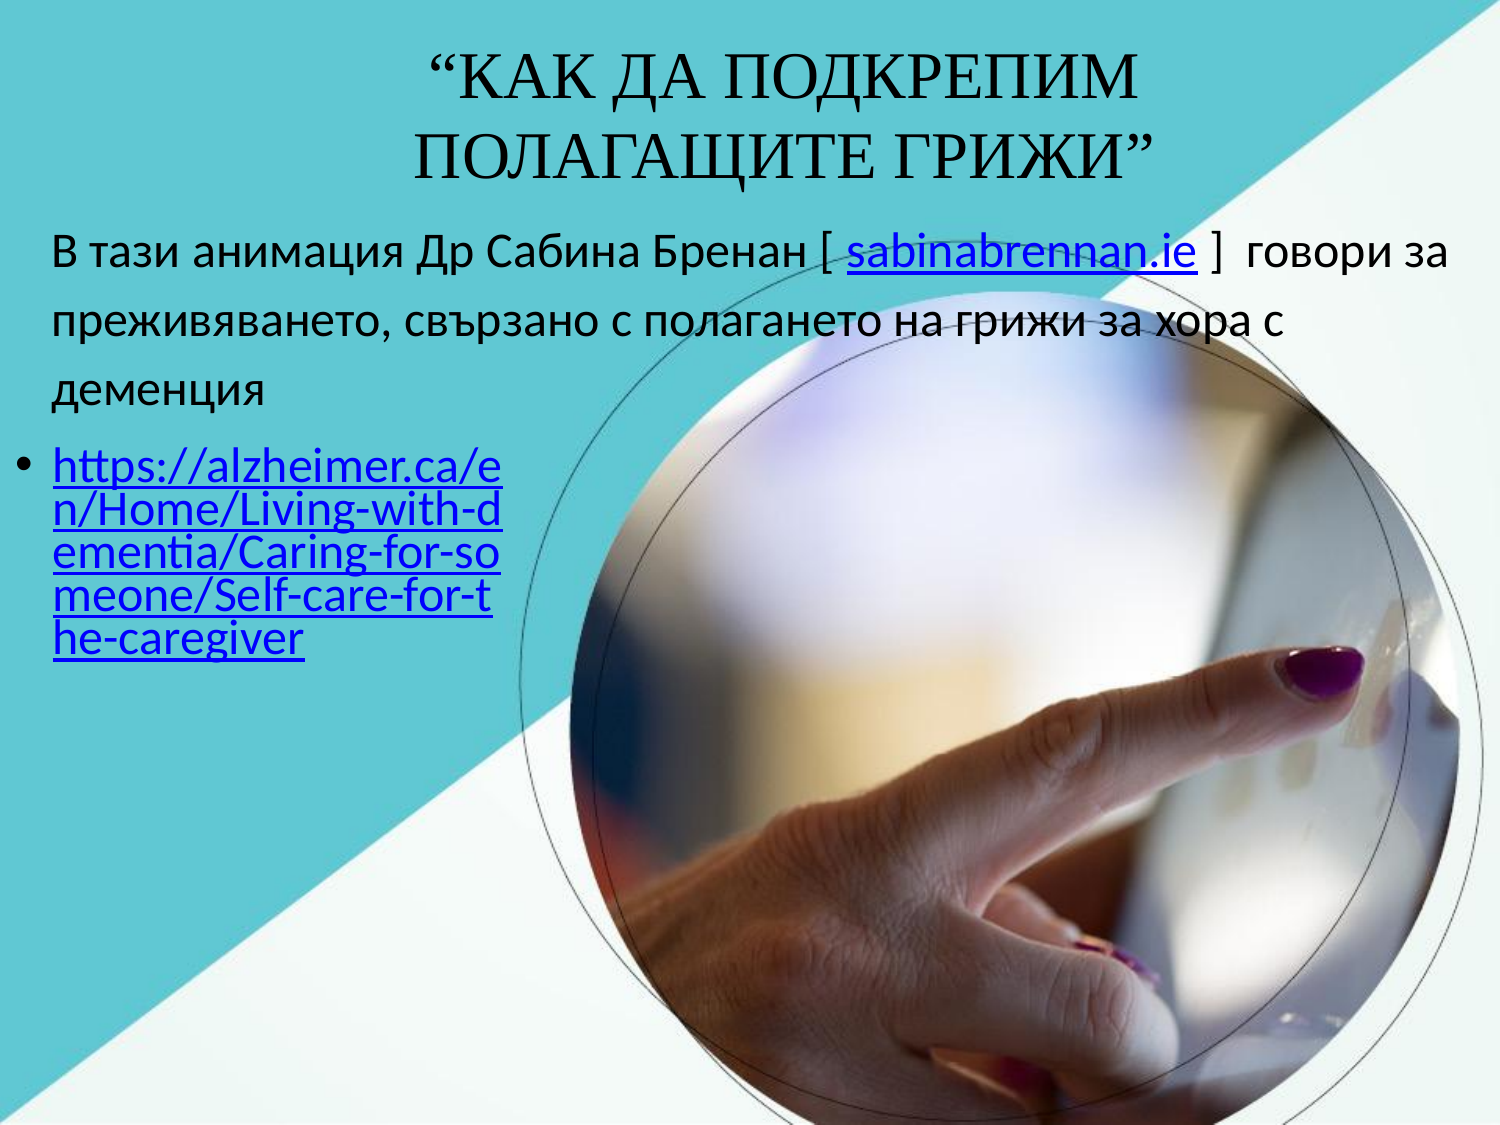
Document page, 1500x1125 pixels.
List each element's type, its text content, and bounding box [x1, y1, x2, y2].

picture [0, 0, 1500, 1125]
text_box “КАК ДА ПОДКРЕПИМ ПОЛАГАЩИТЕ ГРИЖИ” [205, 24, 1364, 200]
text_box В тази анимация Др Сабина Бренан [ sabinabrennan.ie ] говори за преживяването, свързано с полагането на грижи за хора с деменция [36, 201, 1485, 424]
text_box https://alzheimer.ca/en/Home/Living-with-dementia/Caring-for-someone/Self-care-for-the-caregiver [0, 365, 520, 501]
